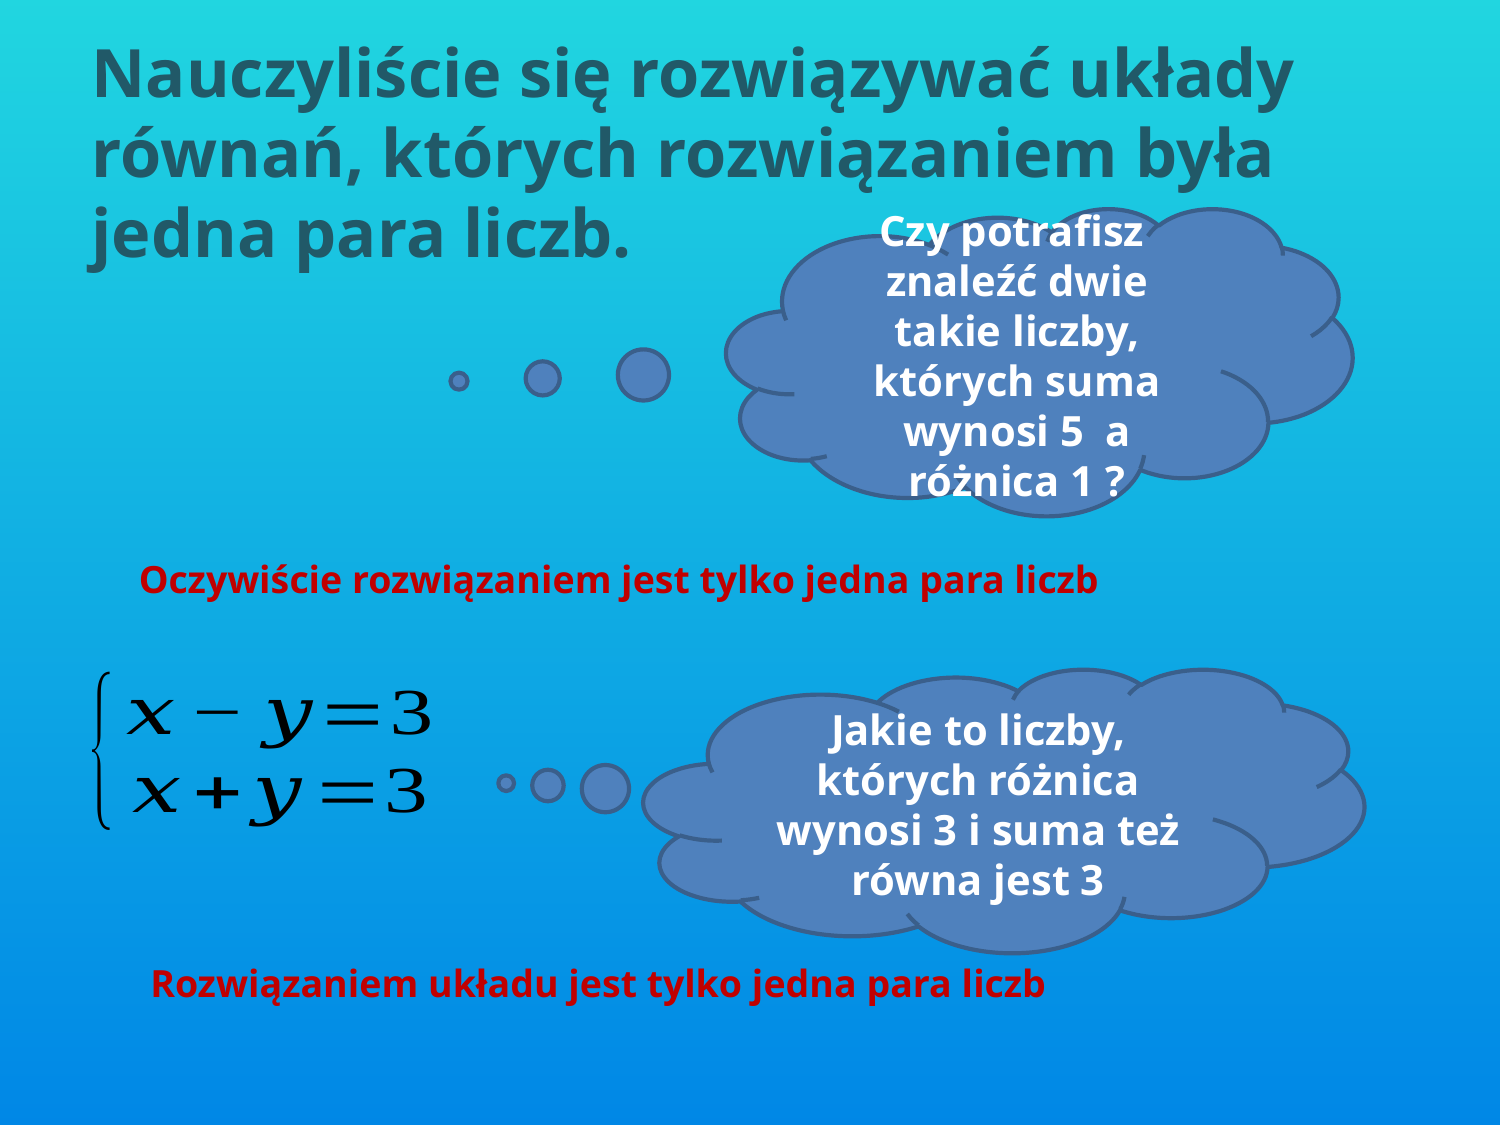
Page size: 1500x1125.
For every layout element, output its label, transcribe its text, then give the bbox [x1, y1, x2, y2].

text_box Jakie to liczby, których różnica wynosi 3 i suma też równa jest 3 [530, 767, 566, 804]
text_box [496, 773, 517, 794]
text_box Jakie to liczby, których różnica wynosi 3 i suma też równa jest 3 [579, 762, 632, 815]
text_box Czy potrafisz znaleźć dwie takie liczby, których suma wynosi 5 a różnica 1 ? [723, 207, 1355, 519]
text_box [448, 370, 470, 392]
text_box Czy potrafisz znaleźć dwie takie liczby, których suma wynosi 5 a różnica 1 ? [615, 347, 672, 403]
text_box Czy potrafisz znaleźć dwie takie liczby, których suma wynosi 5 a różnica 1 ? [523, 359, 562, 398]
text_box Jakie to liczby, których różnica wynosi 3 i suma też równa jest 3 [640, 667, 1367, 956]
